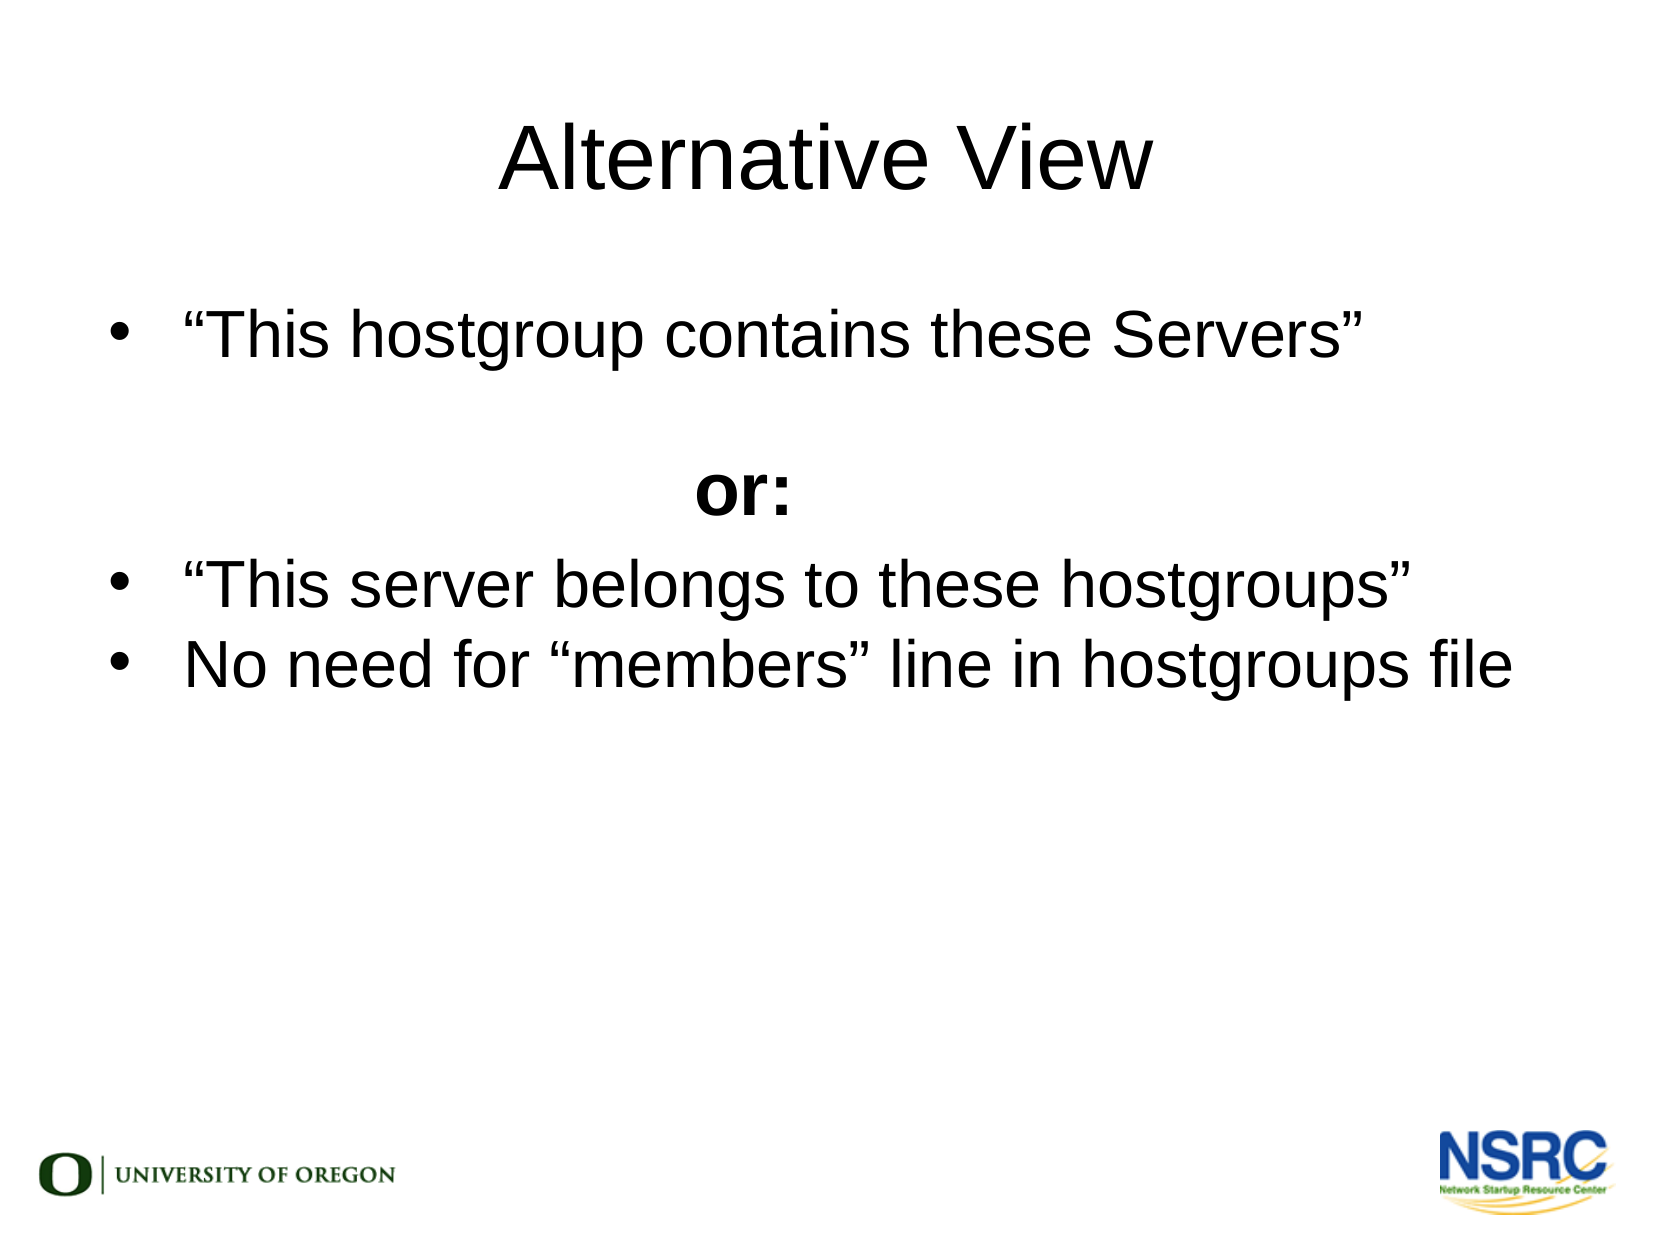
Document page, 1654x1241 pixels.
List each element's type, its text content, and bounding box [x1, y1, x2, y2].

text_box or: [679, 432, 810, 532]
text_box Alternative View [82, 49, 1571, 257]
picture [37, 1151, 397, 1198]
text_box “This hostgroup contains these Servers” “This server belongs to these hostgroups” No need for “members” line in hostgroups file [91, 275, 1599, 1196]
picture [1440, 1130, 1616, 1215]
